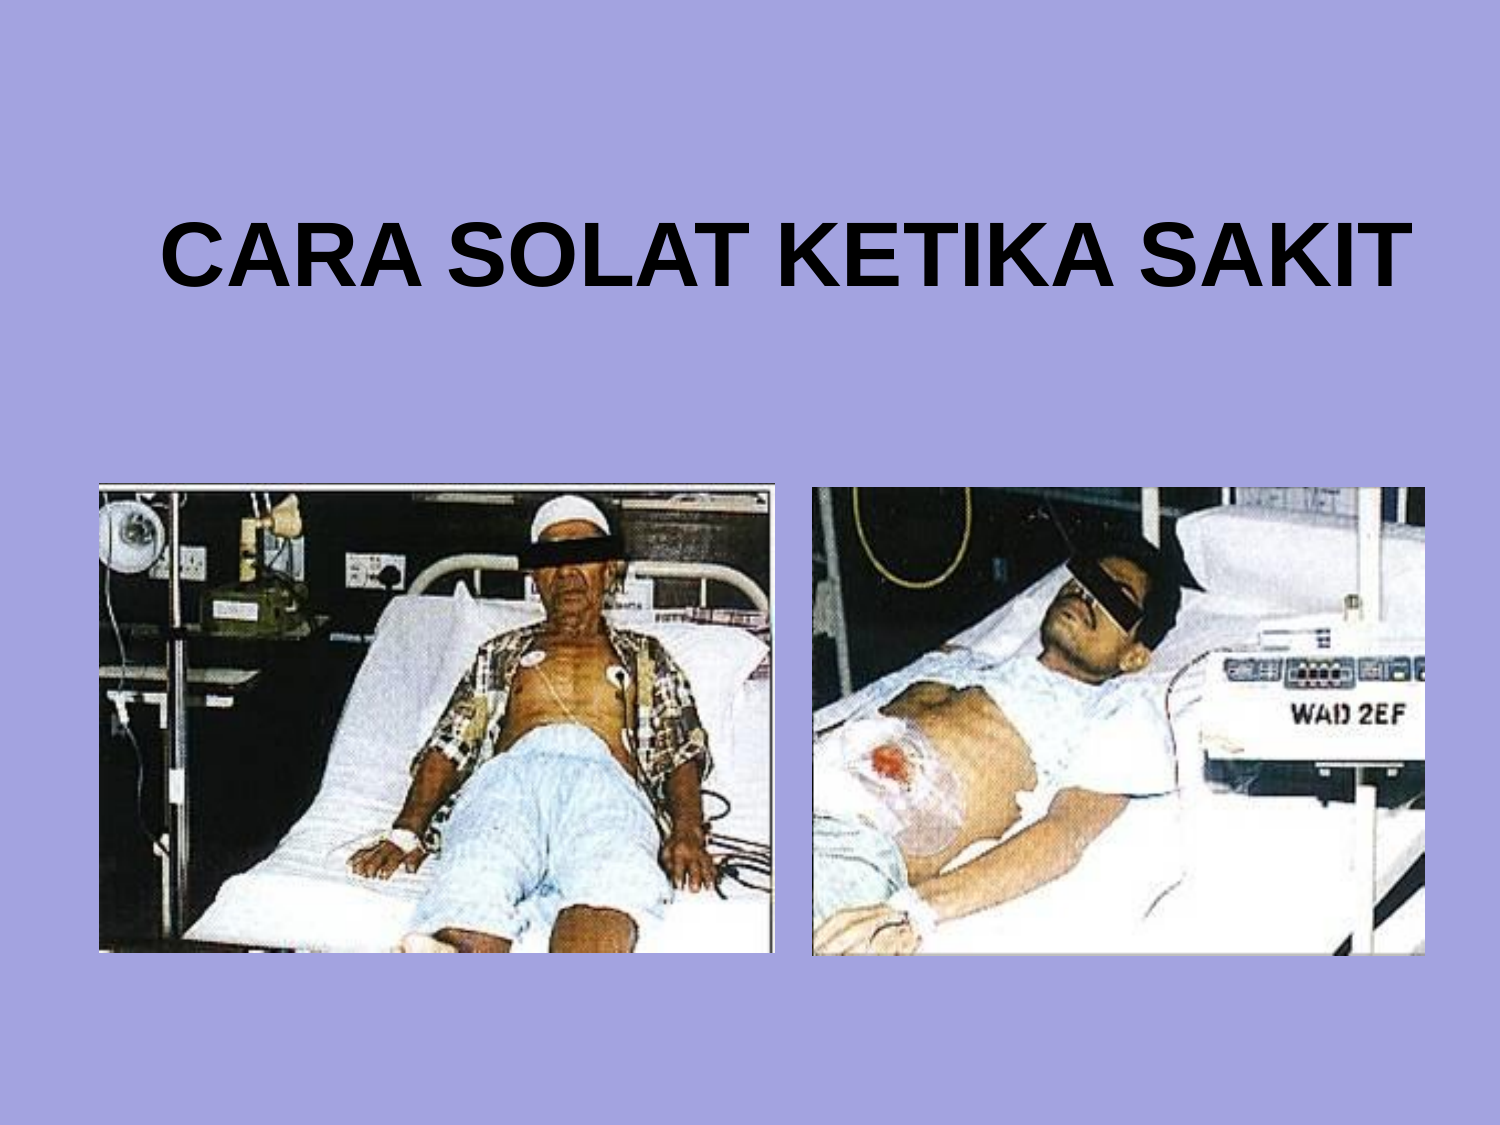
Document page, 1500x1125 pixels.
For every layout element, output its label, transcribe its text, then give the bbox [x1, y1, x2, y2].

picture [812, 487, 1426, 956]
picture [99, 483, 776, 953]
text_box CARA SOLAT KETIKA SAKIT [99, 187, 1450, 313]
